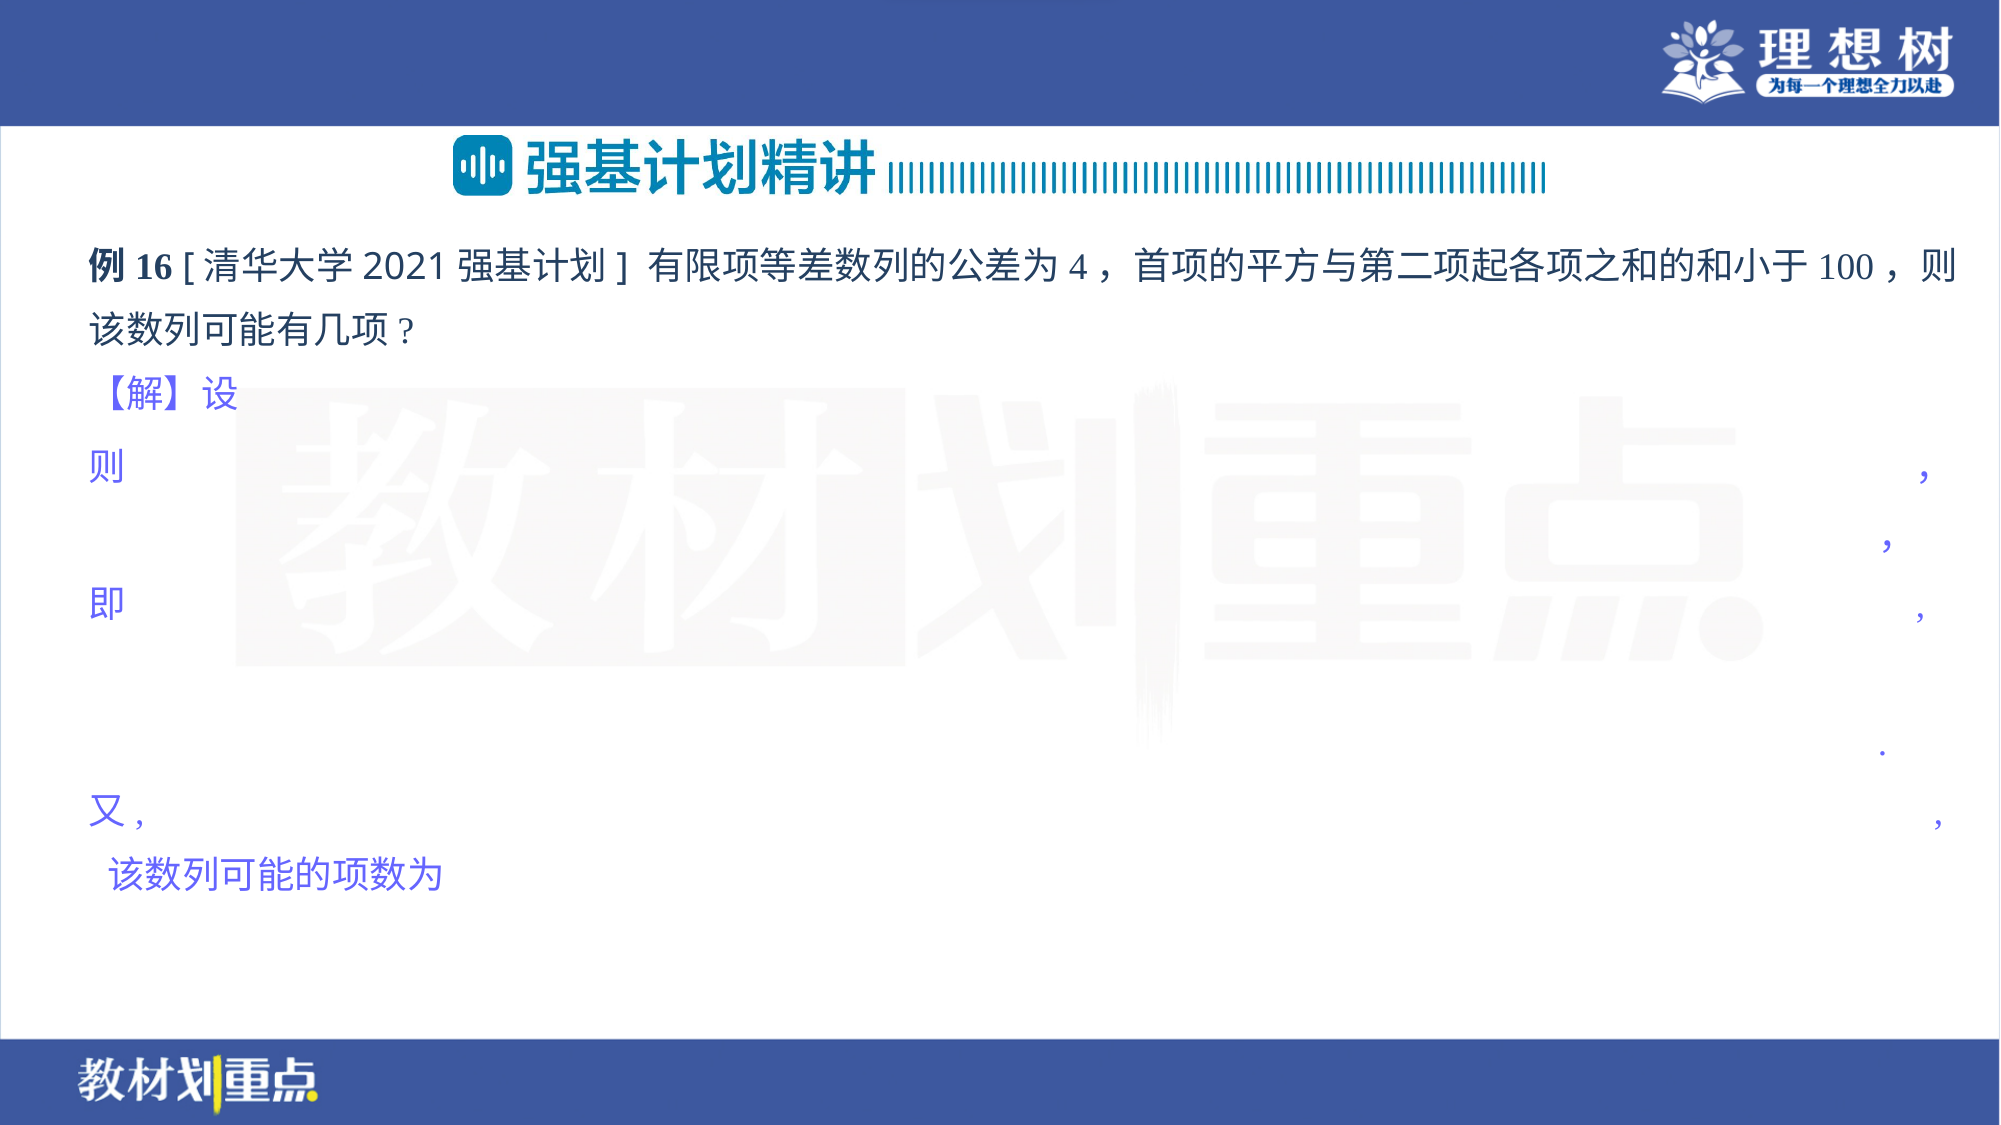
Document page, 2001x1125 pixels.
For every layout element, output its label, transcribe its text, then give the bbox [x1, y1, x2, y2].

text_box 例16 [清华大学2021强基计划] 有限项等差数列的公差为4，首项的平方与第二项起各项之和的和小于100，则 该数列可能有几项? [88, 218, 1911, 345]
picture [0, 0, 2000, 1125]
